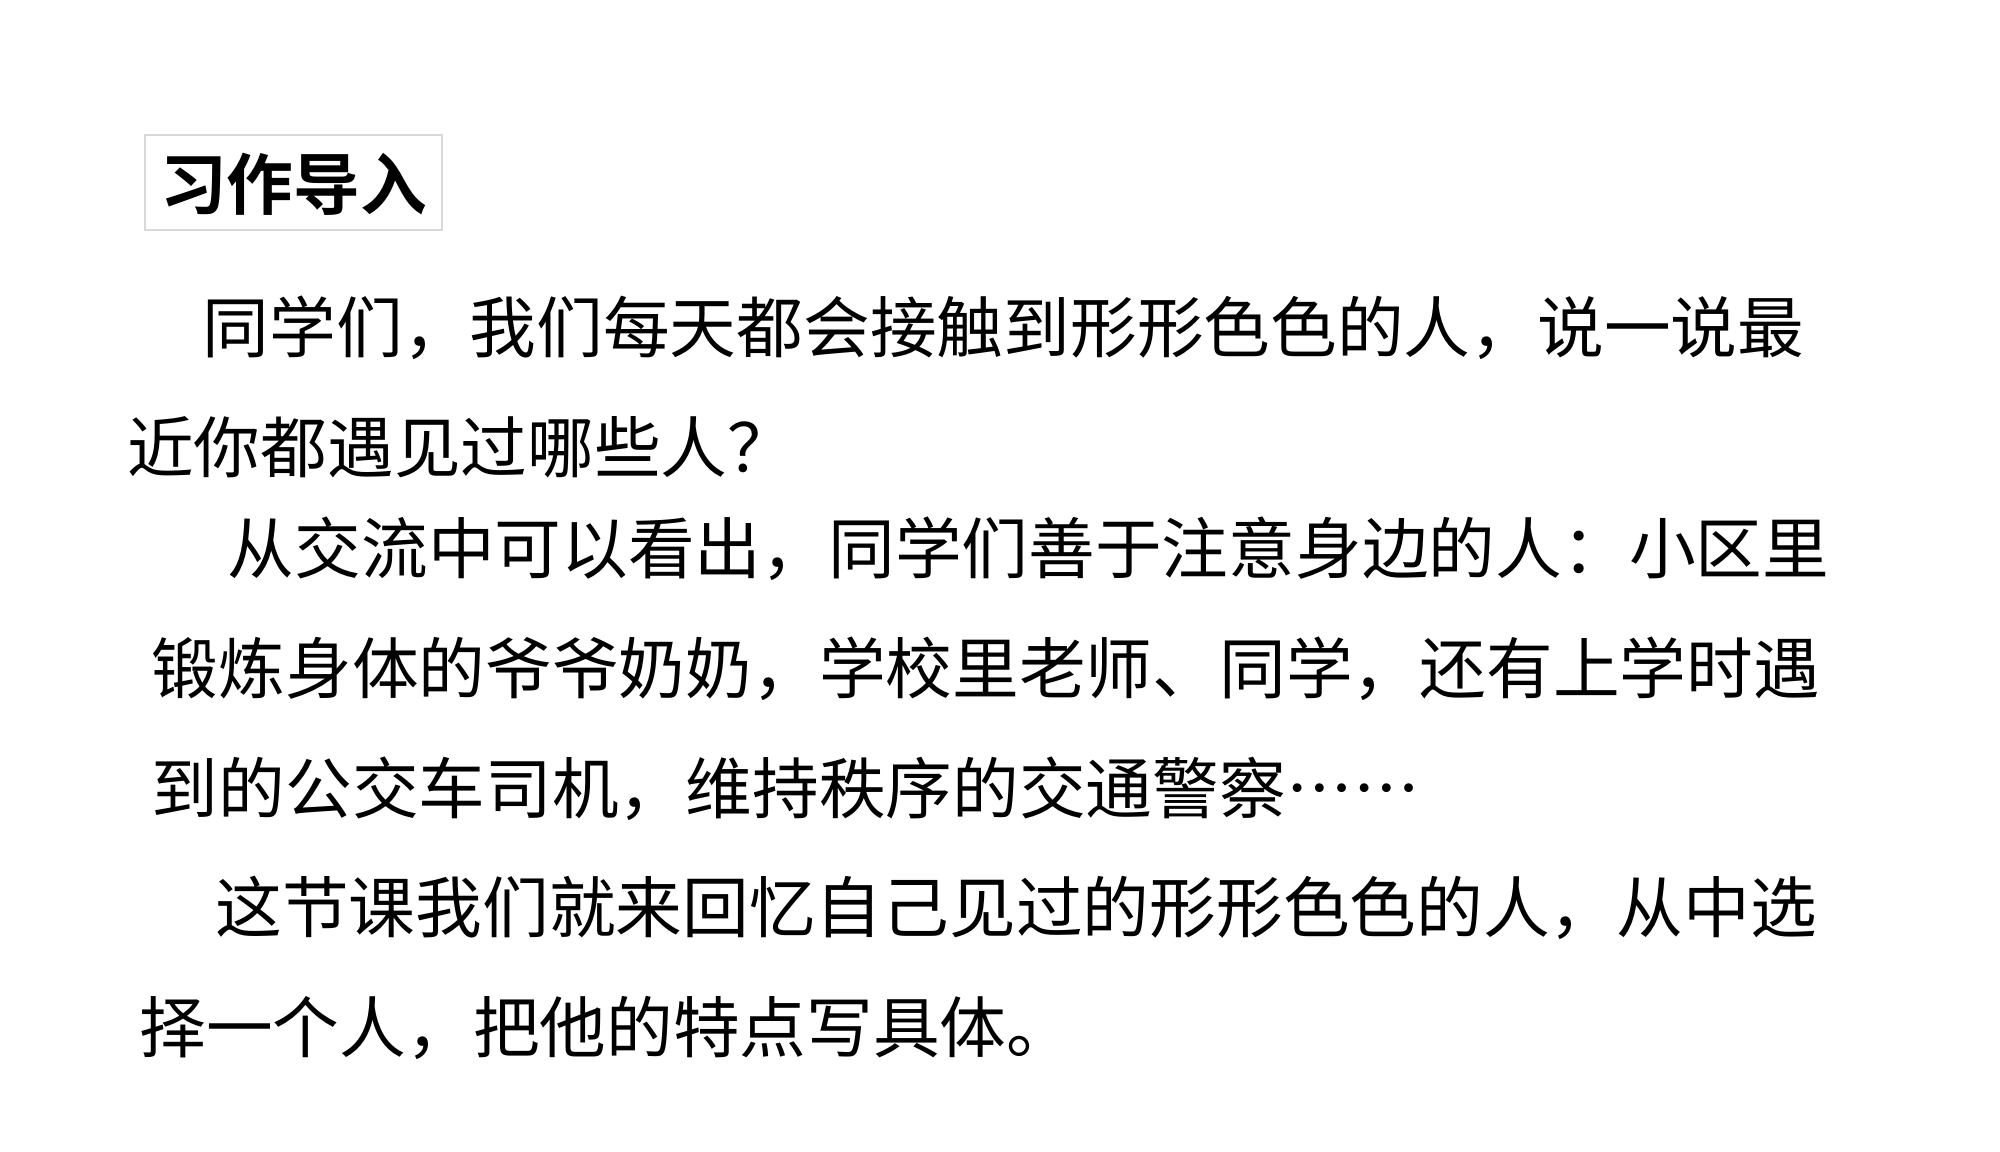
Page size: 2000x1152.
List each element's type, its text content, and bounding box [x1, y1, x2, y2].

text_box 从交流中可以看出，同学们善于注意身边的人：小区里锻炼身体的爷爷奶奶，学校里老师、同学，还有上学时遇到的公交车司机，维持秩序的交通警察…… [137, 459, 1863, 835]
text_box 同学们，我们每天都会接触到形形色色的人，说一说最近你都遇见过哪些人？ [112, 238, 1854, 493]
text_box 这节课我们就来回忆自己见过的形形色色的人，从中选择一个人，把他的特点写具体。 [124, 818, 1841, 1074]
text_box 习作导入 [144, 134, 443, 231]
